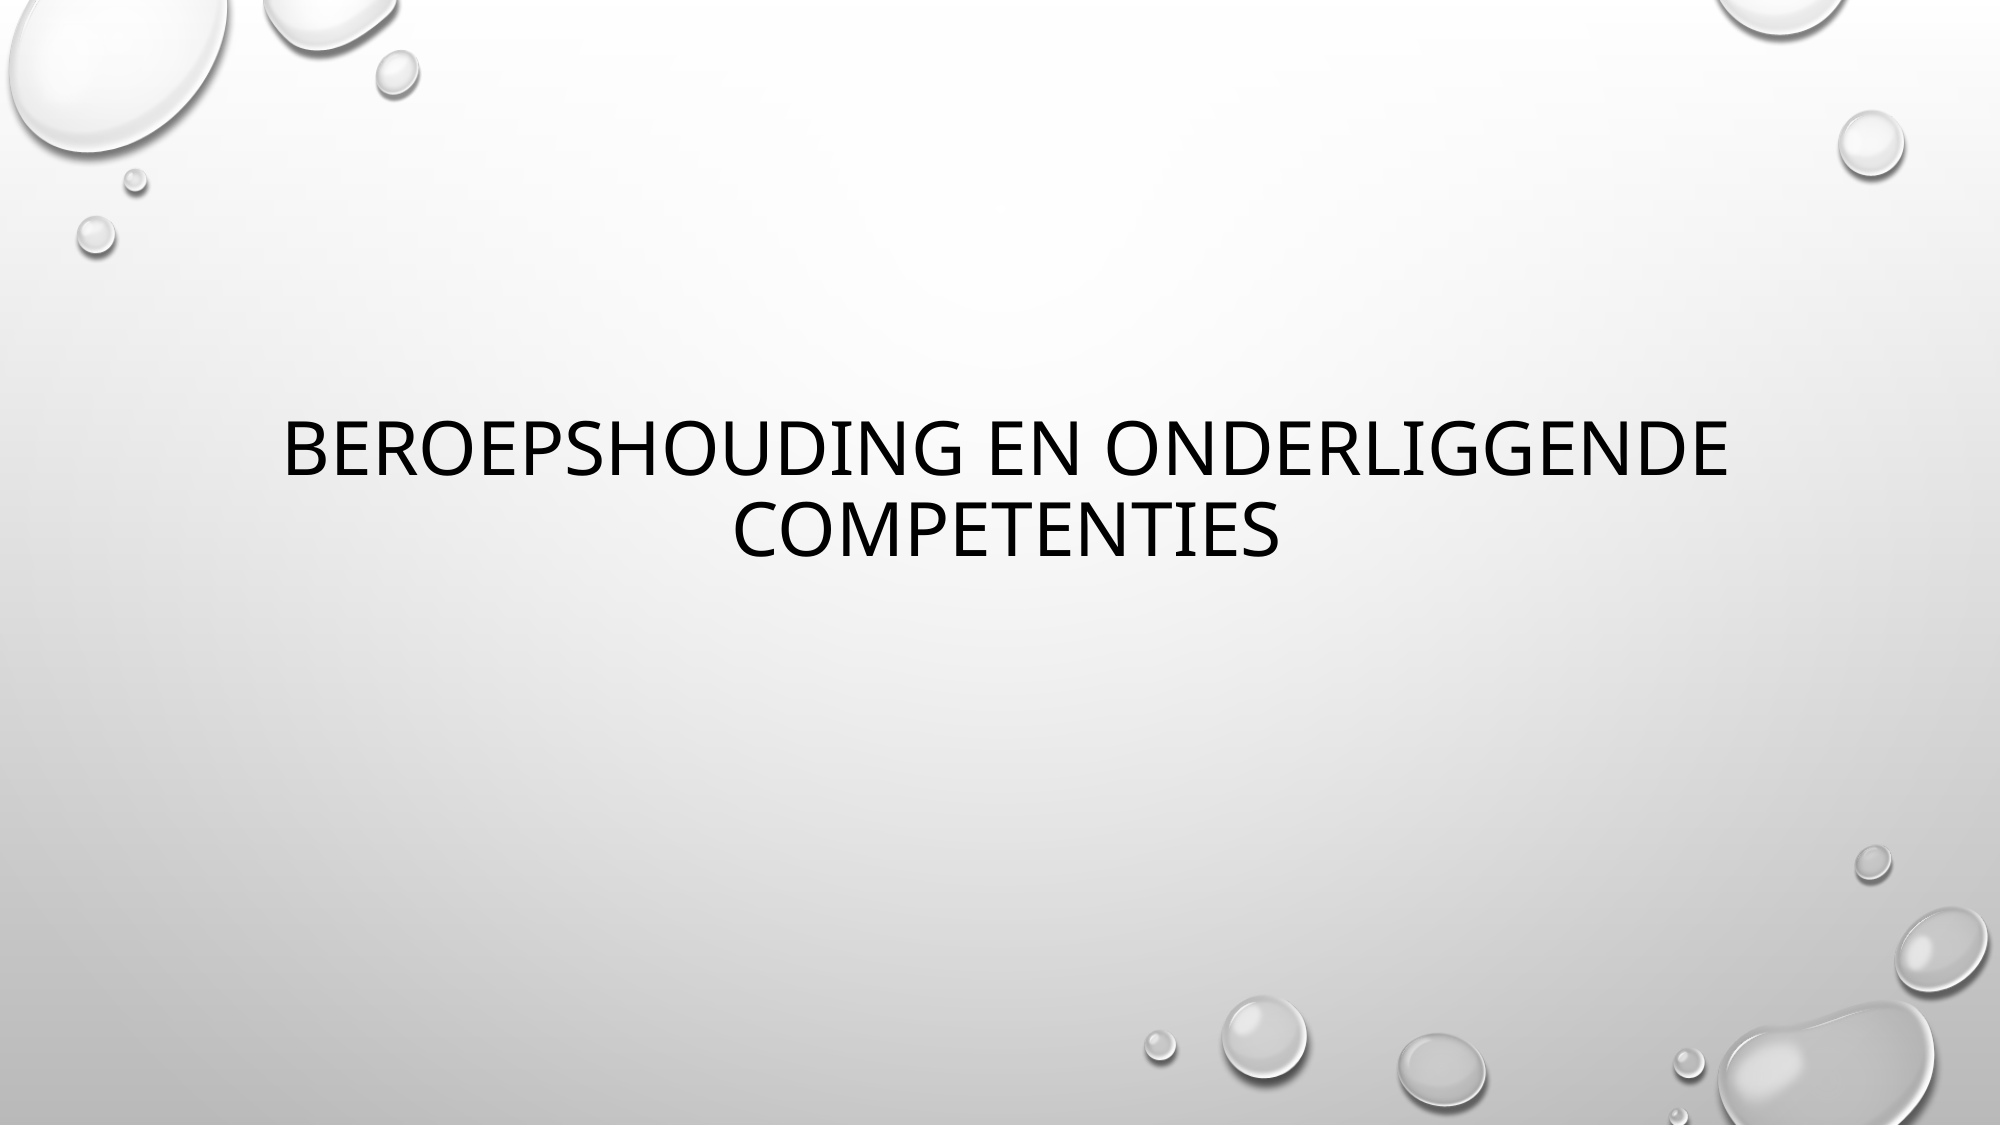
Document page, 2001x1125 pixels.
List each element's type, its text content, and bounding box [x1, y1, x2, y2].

picture [0, 0, 2000, 1125]
title Beroepshouding en onderliggende competenties [163, 236, 1851, 748]
